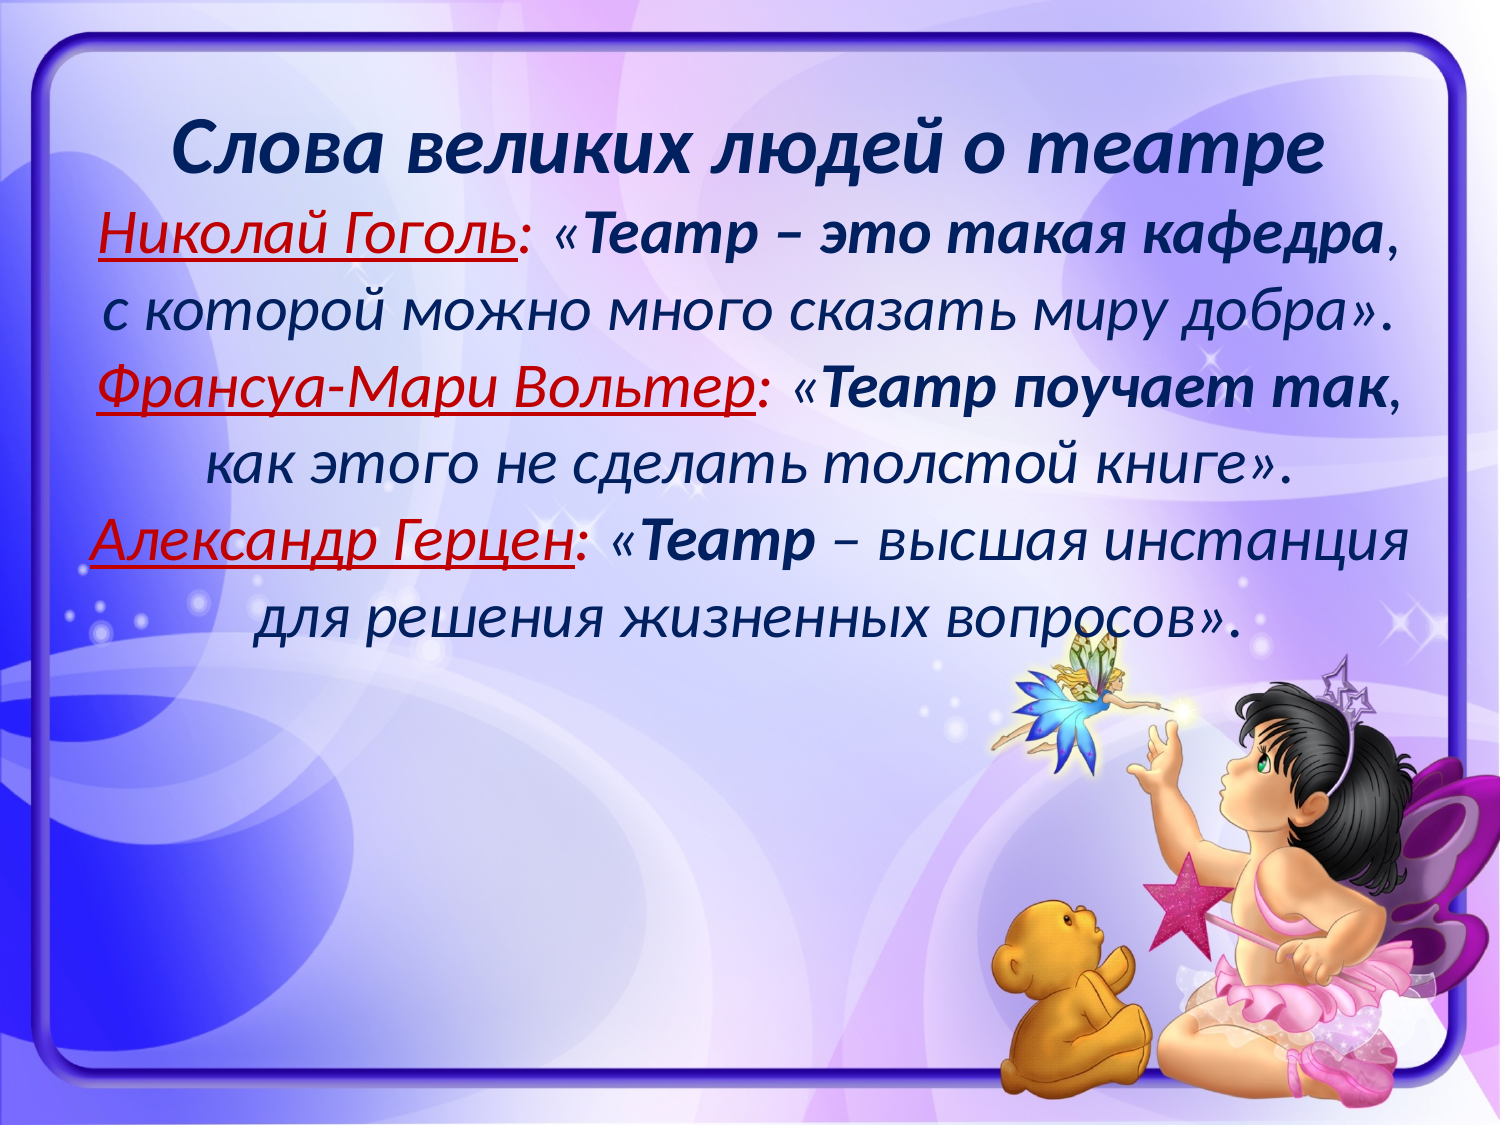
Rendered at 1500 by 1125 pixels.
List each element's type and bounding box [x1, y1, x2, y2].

list [0, 0, 1500, 1125]
